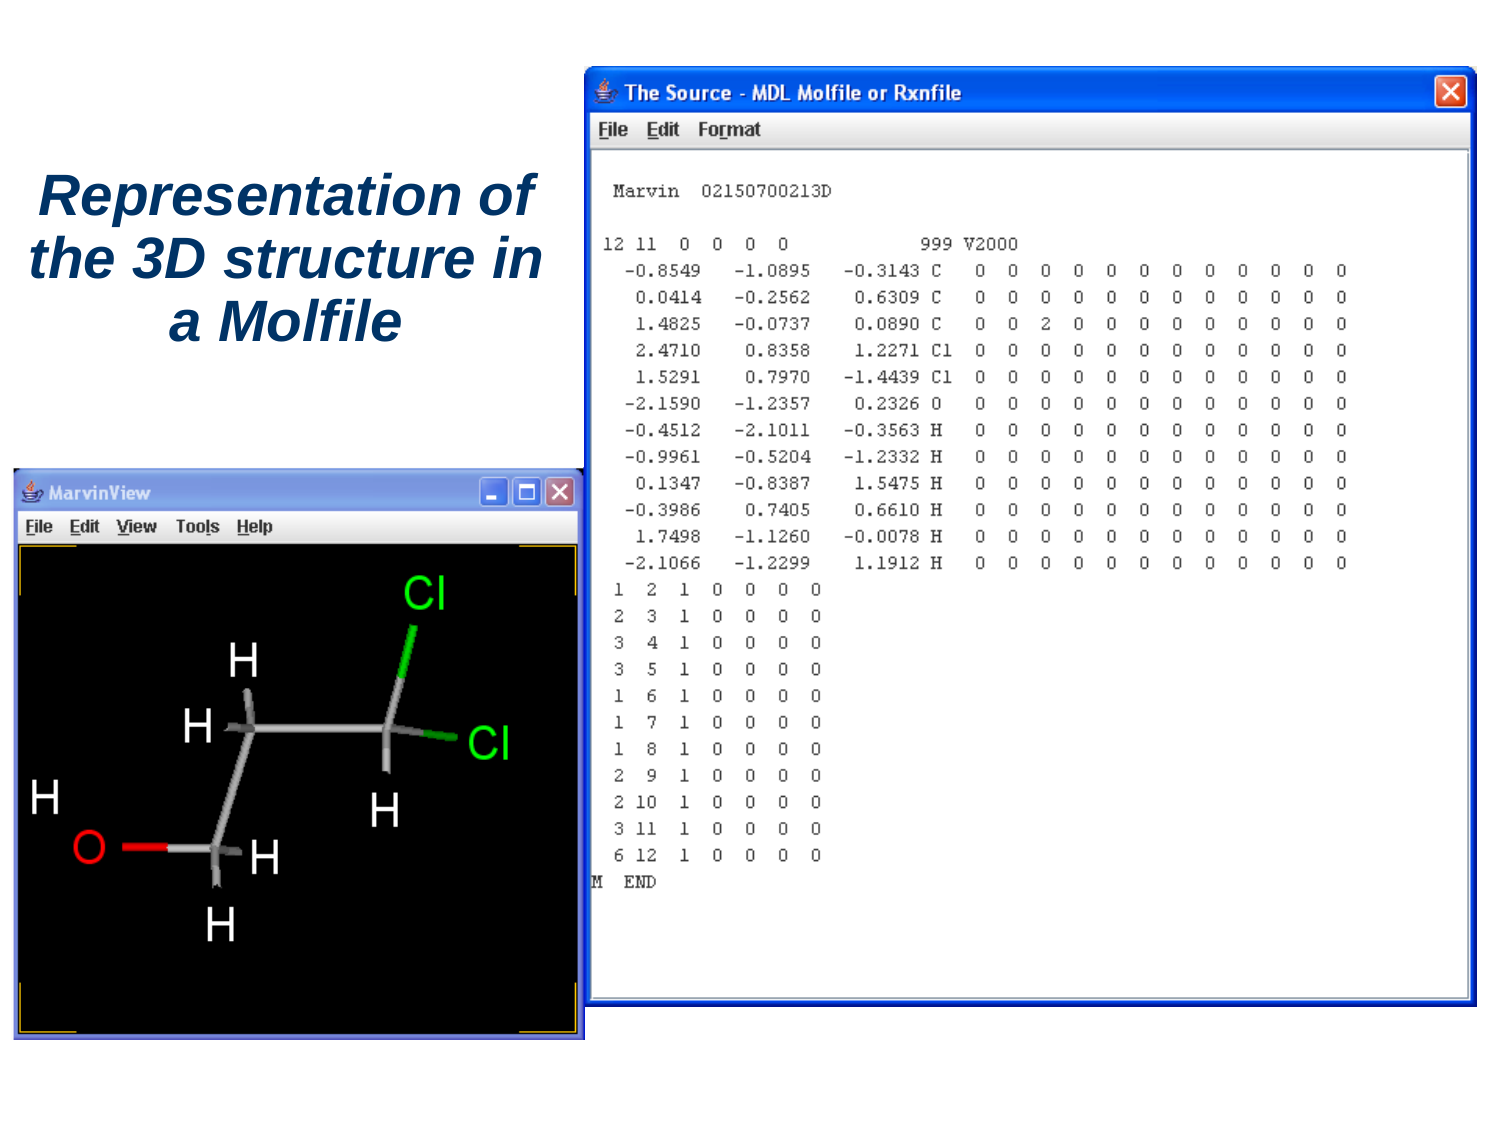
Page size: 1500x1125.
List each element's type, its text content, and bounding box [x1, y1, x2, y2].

text_box Representation of the 3D structure in a Molfile [0, 157, 573, 362]
picture [11, 66, 1477, 1040]
